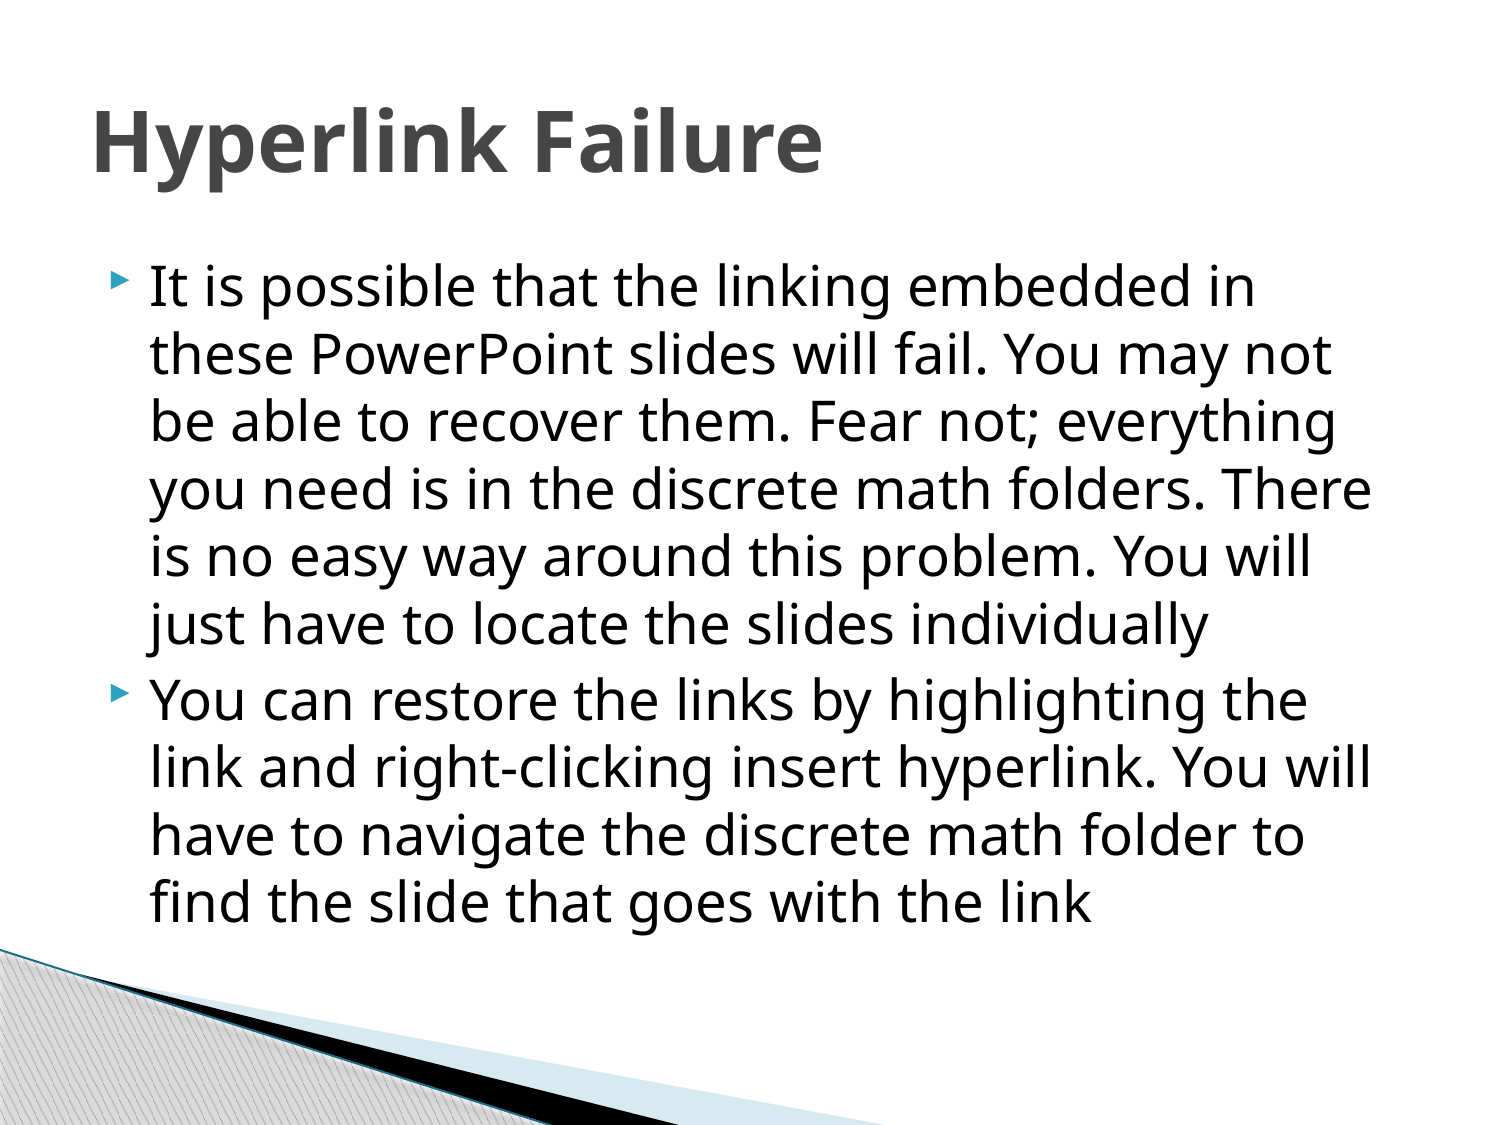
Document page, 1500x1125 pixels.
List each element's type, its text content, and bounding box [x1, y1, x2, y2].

title Hyperlink Failure [75, 45, 1425, 233]
list It is possible that the linking embedded in these PowerPoint slides will fail. You may not be able to recover them. Fear not; everything you need is in the discrete math folders. There is no easy way around this problem. You will just have to locate the slides individually You can restore the links by highlighting the link and right-clicking insert hyperlink. You will have to navigate the discrete math folder to find the slide that goes with the link [75, 243, 1425, 986]
